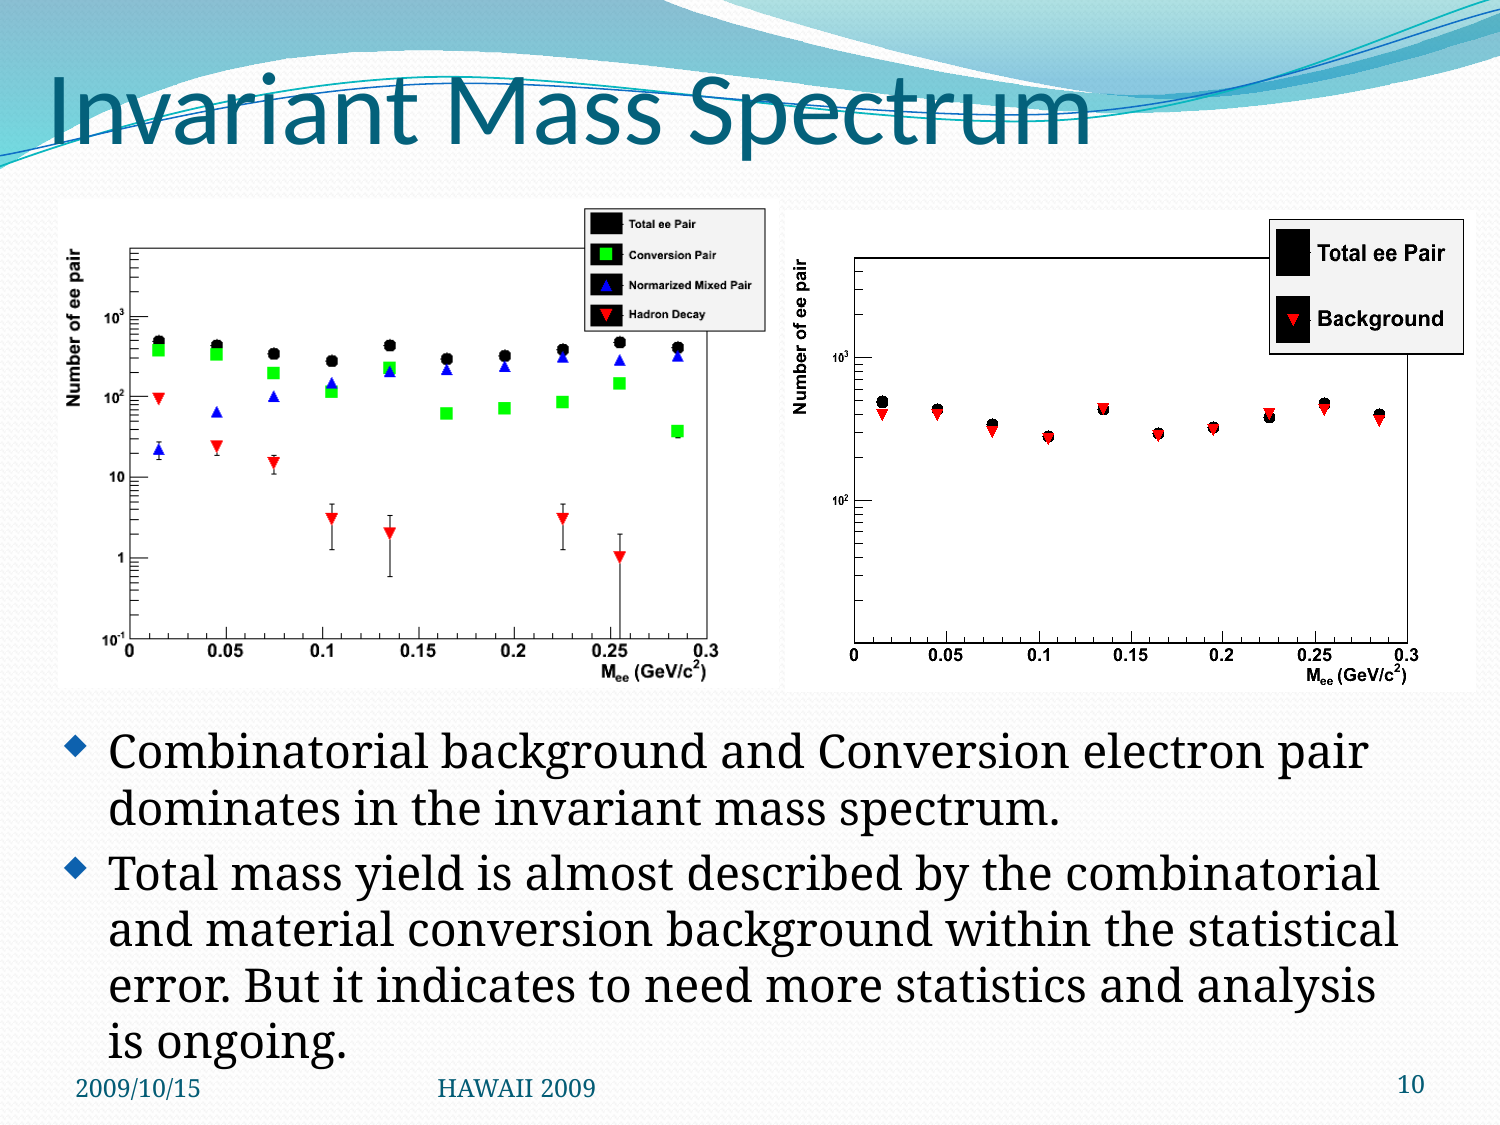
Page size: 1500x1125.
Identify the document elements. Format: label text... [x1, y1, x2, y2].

picture [58, 198, 779, 688]
slide_number 10 [1299, 1079, 1425, 1103]
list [784, 210, 1476, 692]
title Invariant Mass Spectrum [46, 0, 1442, 166]
footer HAWAII 2009 [437, 1079, 988, 1103]
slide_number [75, 1079, 425, 1103]
text_box Combinatorial background and Conversion electron pair dominates in the invariant mass spectrum. Total mass yield is almost described by the combinatorial and material conversion background within the statistical error. But it indicates to need more statistics and analysis is ongoing. [46, 714, 1437, 1079]
